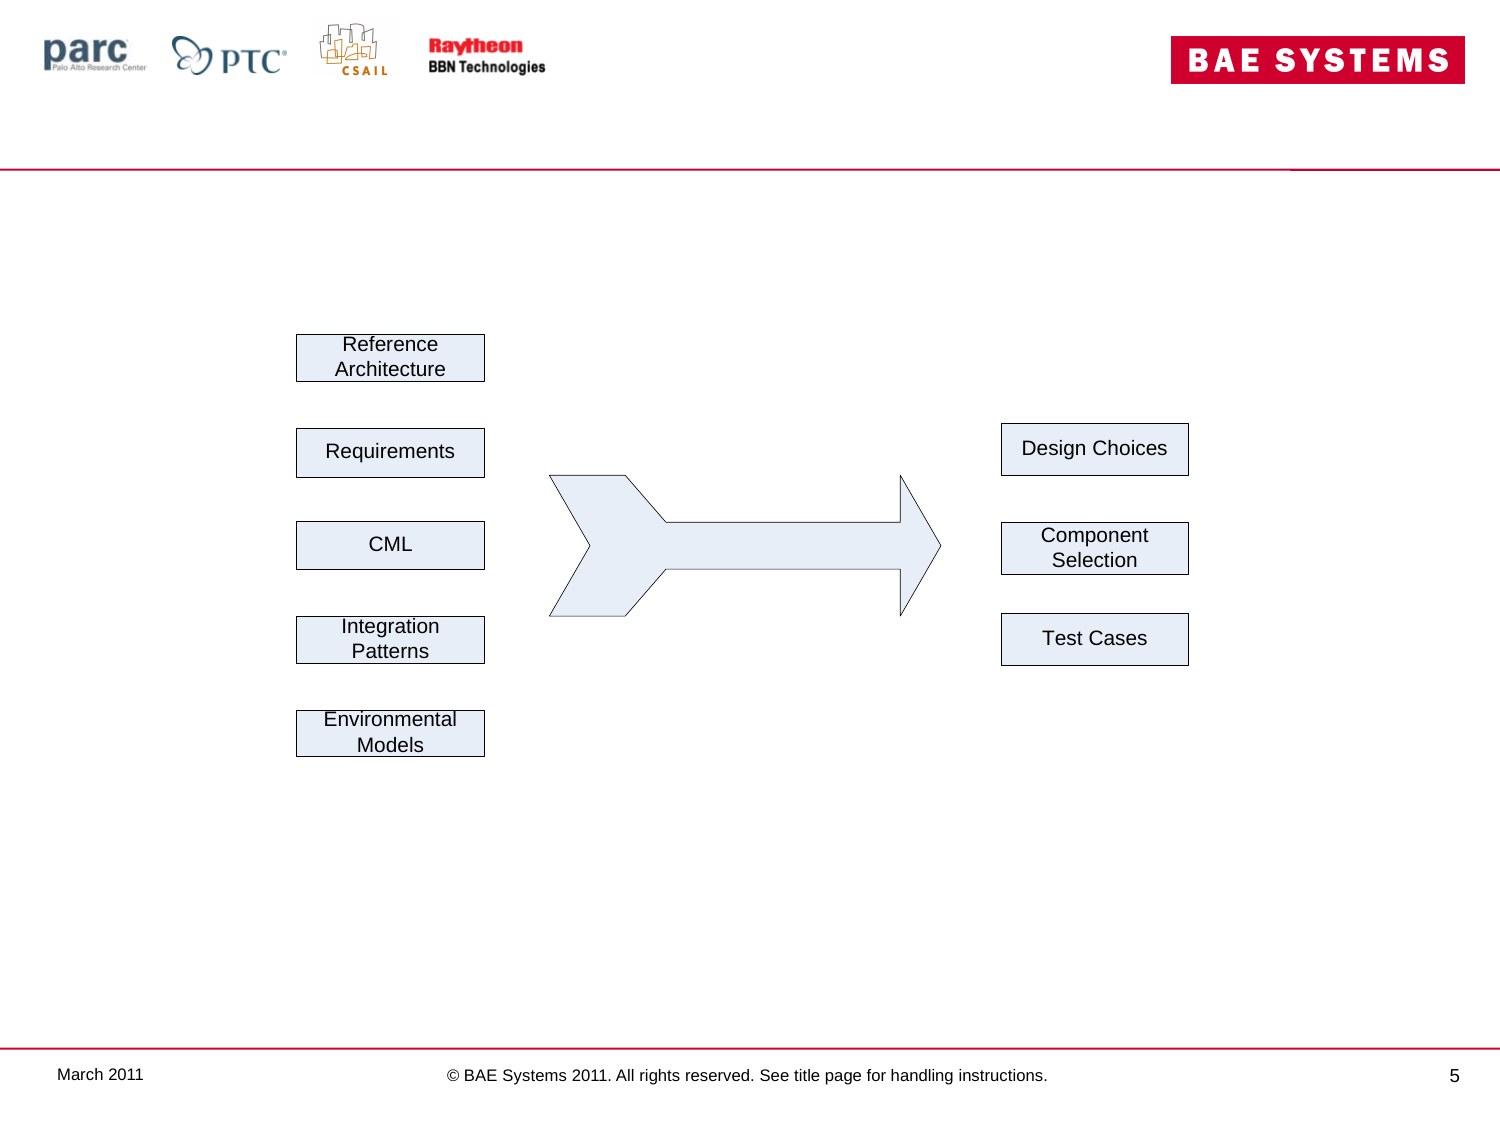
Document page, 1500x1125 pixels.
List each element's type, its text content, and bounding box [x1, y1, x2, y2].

picture [311, 17, 399, 77]
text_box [292, 330, 1193, 762]
picture [423, 30, 551, 79]
slide_number 5 [1124, 1055, 1476, 1109]
footer © BAE Systems 2011. All rights reserved. See title page for handling instructions. [374, 1057, 1122, 1112]
picture [1171, 36, 1465, 84]
picture [172, 36, 287, 75]
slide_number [41, 1055, 393, 1112]
picture [44, 39, 147, 71]
